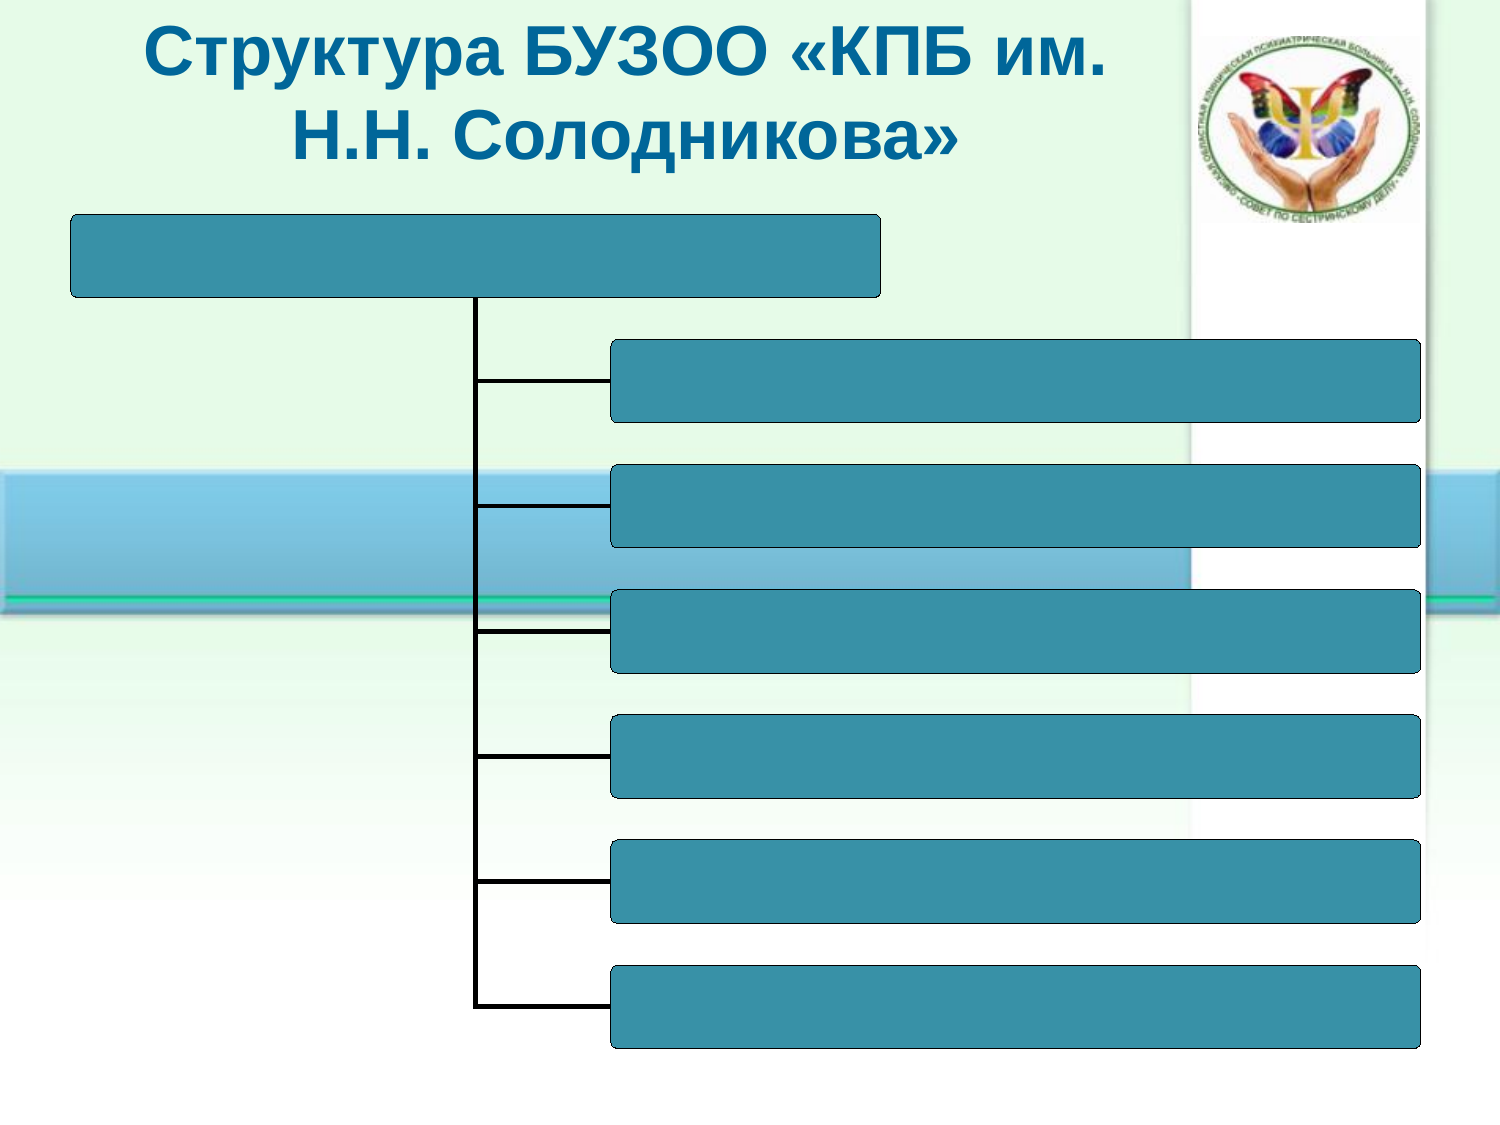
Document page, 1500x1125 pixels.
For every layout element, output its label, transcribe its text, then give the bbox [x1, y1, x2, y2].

picture [0, 0, 1500, 1125]
title Структура БУЗОО «КПБ им. Н.Н. Солодникова» [78, 23, 1176, 156]
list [70, 213, 1422, 1049]
